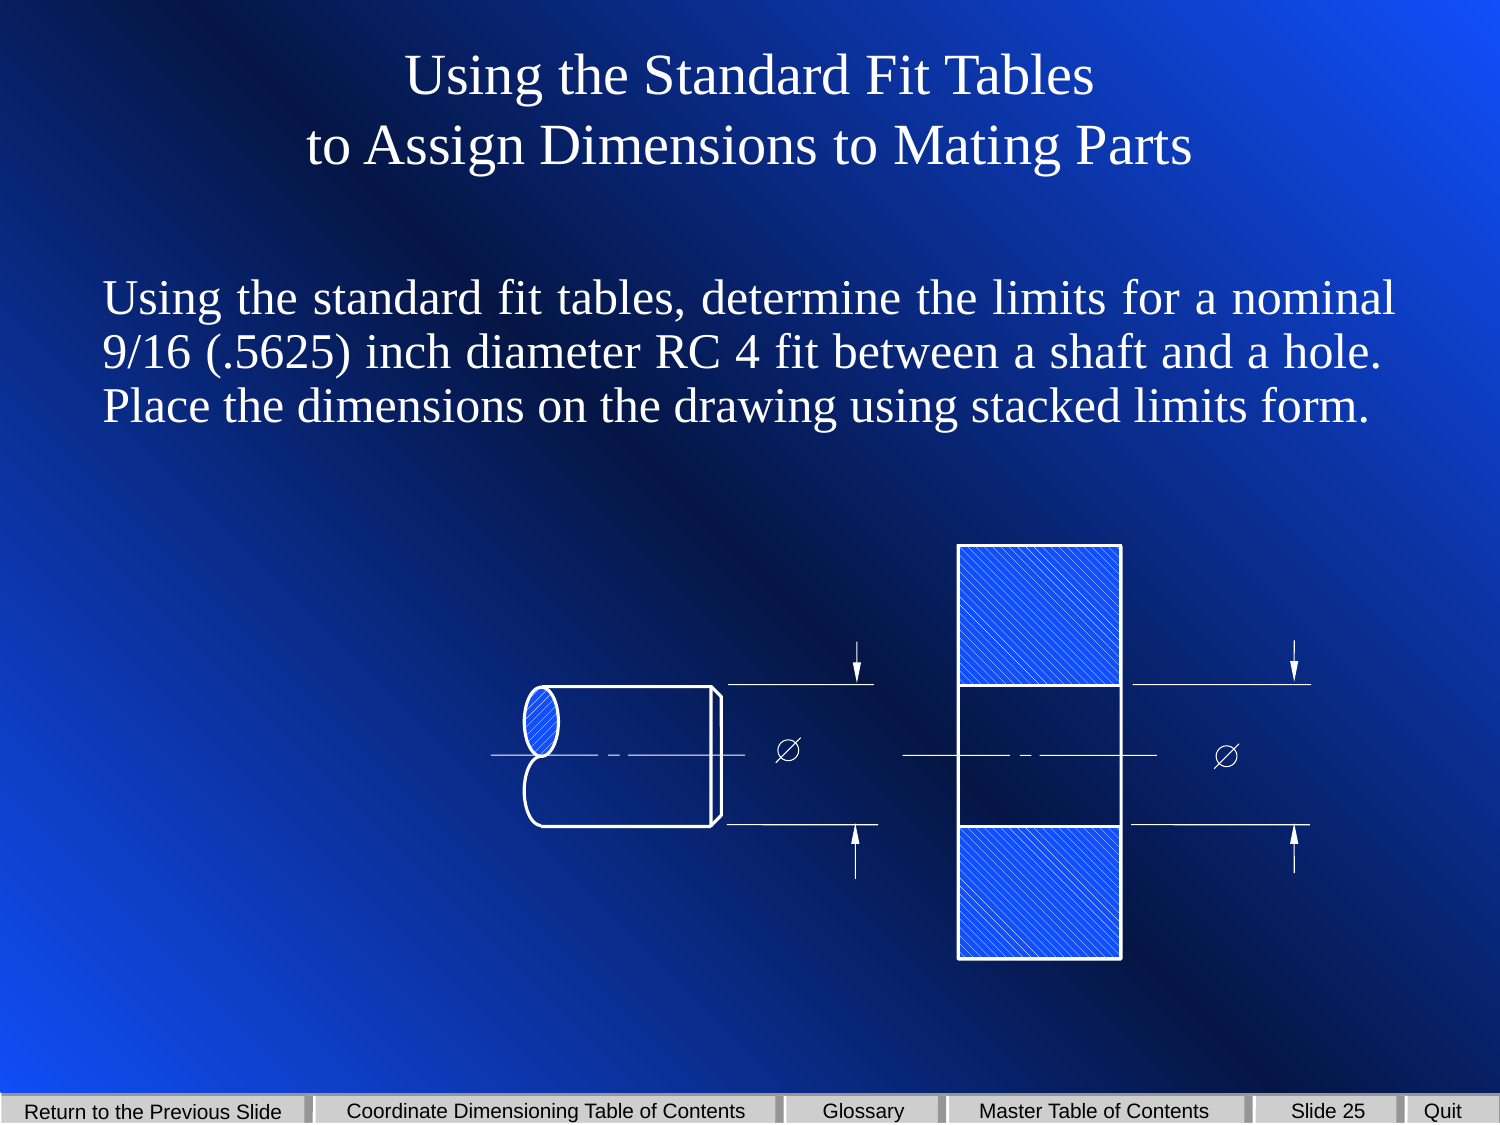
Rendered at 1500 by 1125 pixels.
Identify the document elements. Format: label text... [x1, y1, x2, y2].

title Using the Standard Fit Tables to Assign Dimensions to Mating Parts [111, 11, 1388, 201]
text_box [1213, 743, 1240, 769]
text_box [775, 737, 801, 763]
list Using the standard fit tables, determine the limits for a nominal 9/16 (.5625) inch diameter RC 4 fit between a shaft and a hole. Place the dimensions on the drawing using stacked limits form. [86, 263, 1414, 463]
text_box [490, 545, 1312, 960]
